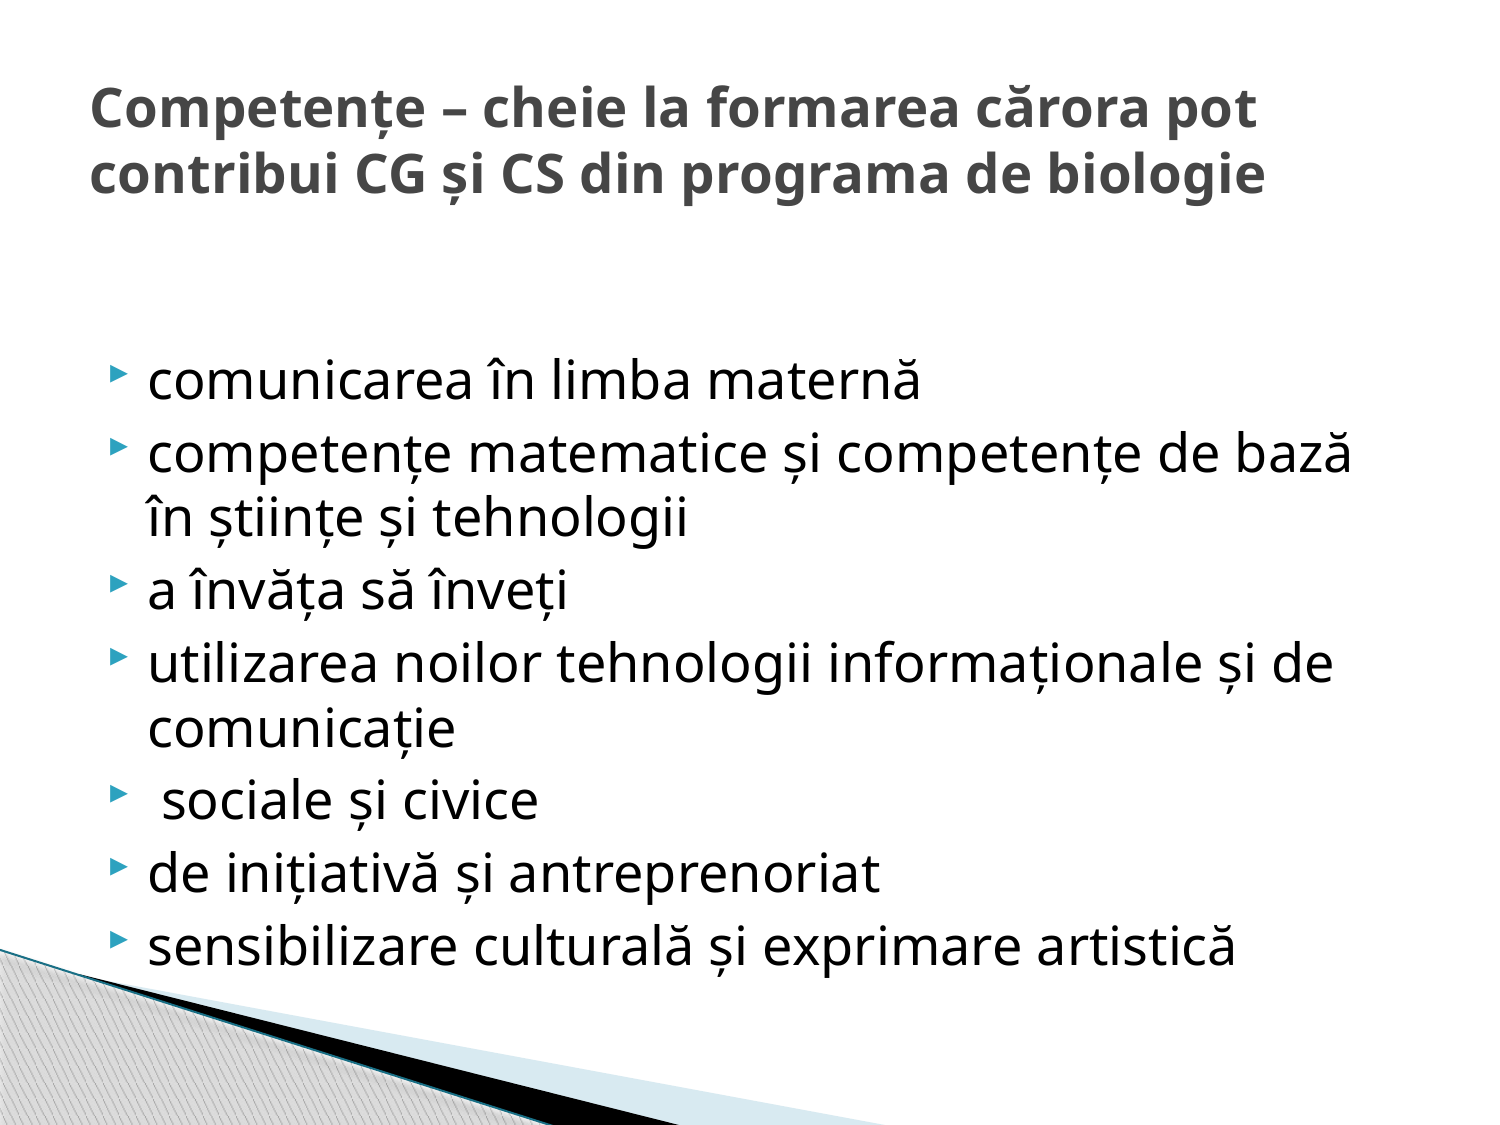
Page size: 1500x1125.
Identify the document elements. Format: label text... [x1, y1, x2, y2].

title Competențe – cheie la formarea cărora pot contribui CG și CS din programa de biologie [75, 45, 1425, 233]
list comunicarea în limba maternă competenţe matematice şi competenţe de bază în ştiinţe şi tehnologii a învăţa să înveţi utilizarea noilor tehnologii informaţionale şi de comunicaţie sociale şi civice de iniţiativă şi antreprenoriat sensibilizare culturală şi exprimare artistică [75, 338, 1425, 986]
